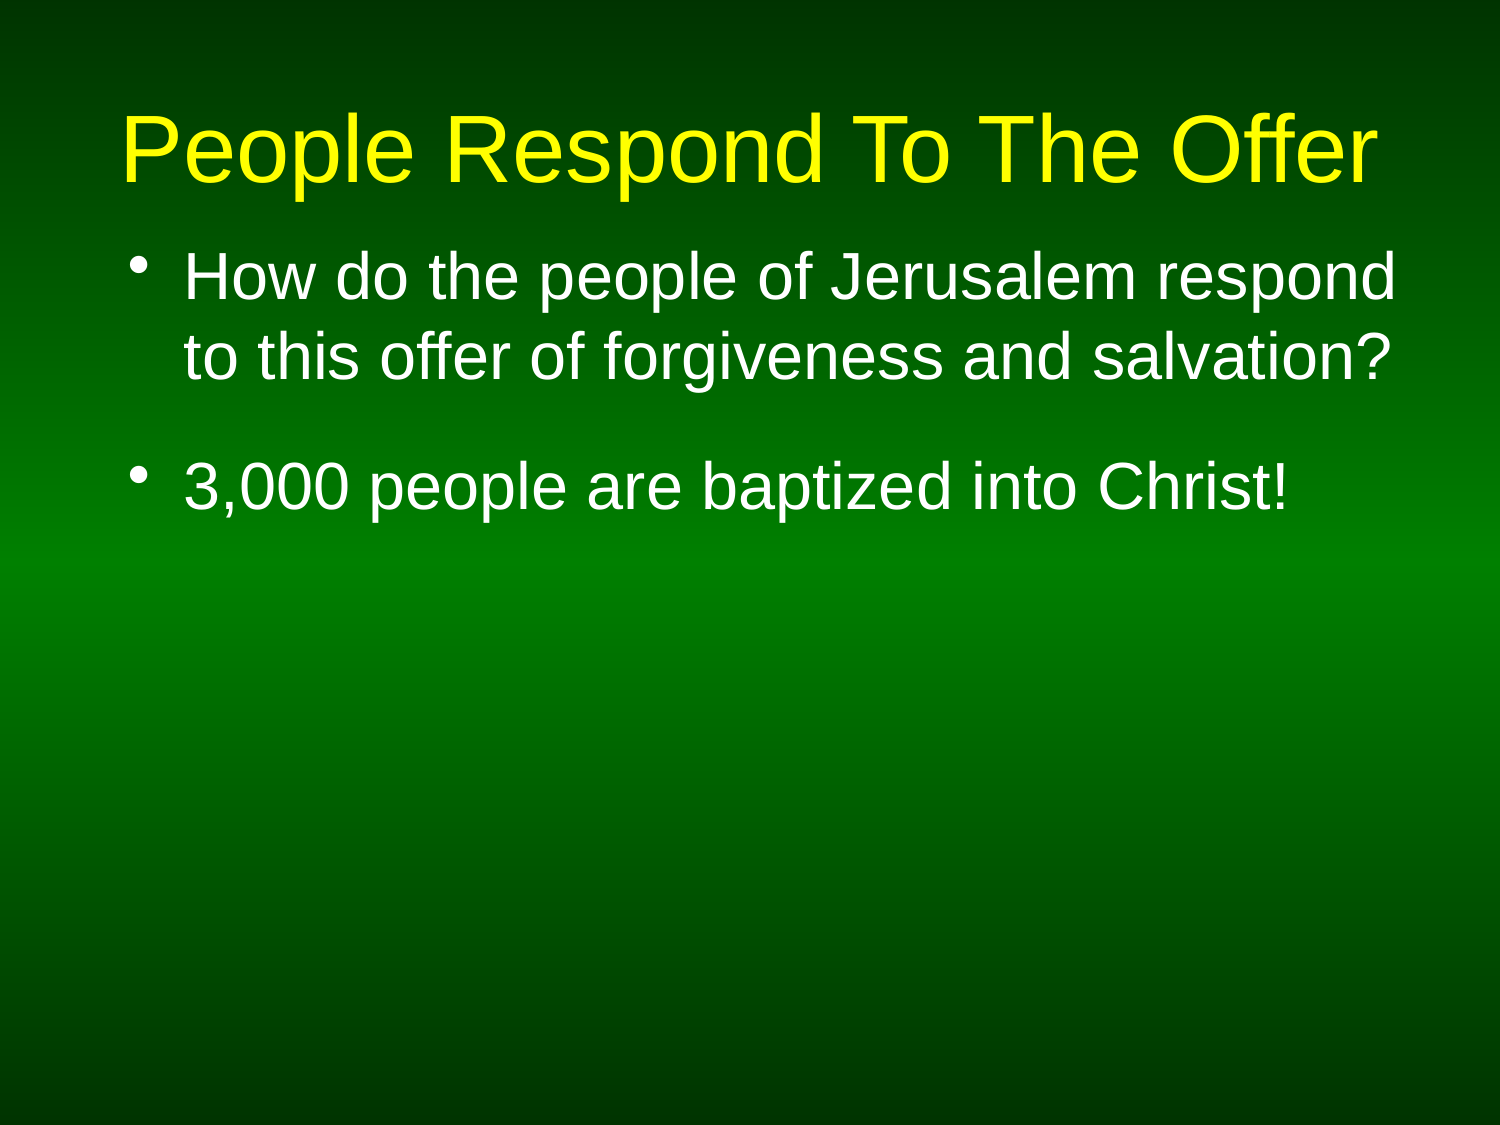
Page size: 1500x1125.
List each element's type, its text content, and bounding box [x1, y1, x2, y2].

title People Respond To The Offer [37, 50, 1463, 238]
list How do the people of Jerusalem respond to this offer of forgiveness and salvation? 3,000 people are baptized into Christ! [112, 224, 1463, 1125]
